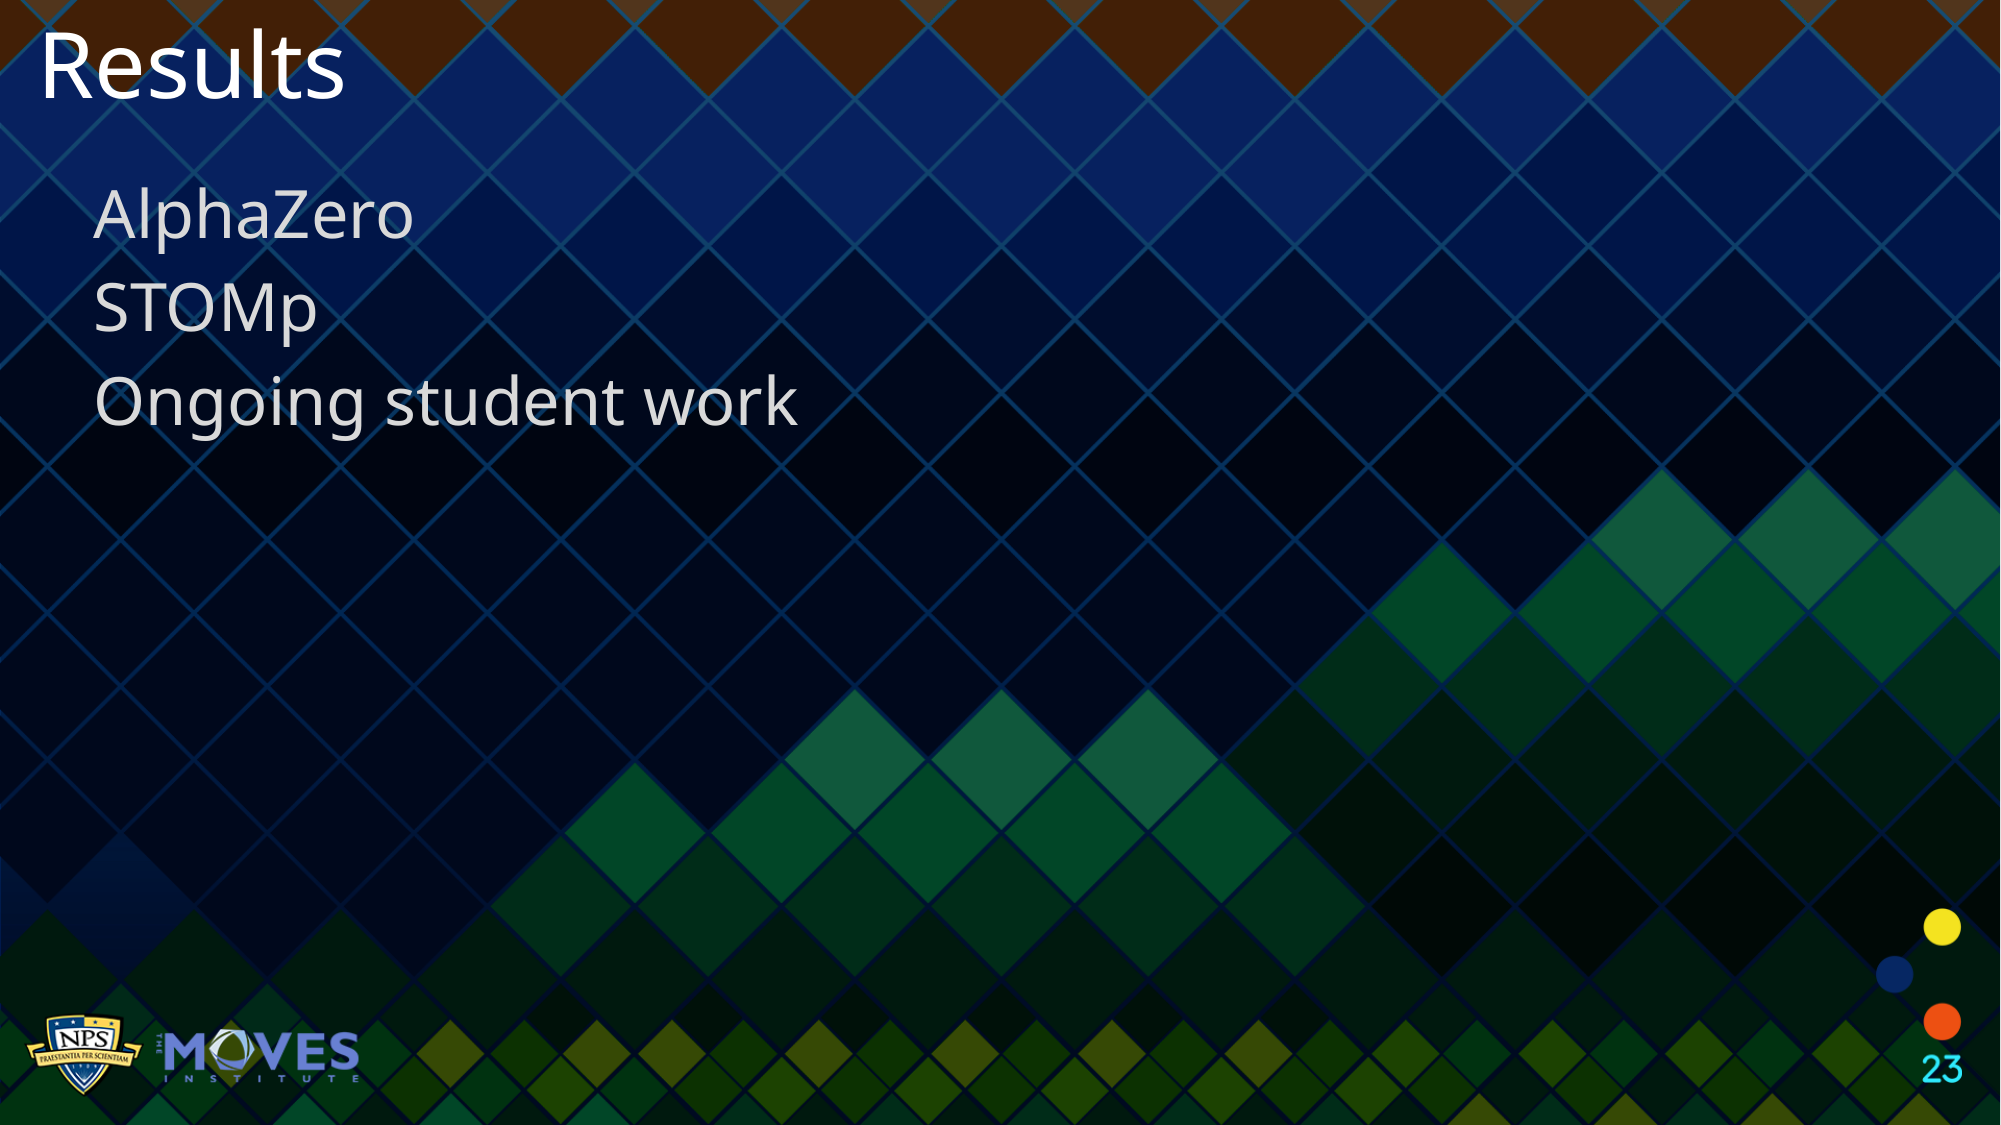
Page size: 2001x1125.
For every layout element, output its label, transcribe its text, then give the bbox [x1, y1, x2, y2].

text_box AlphaZero STOMp Ongoing student work [78, 164, 1922, 446]
text_box Results [22, 0, 1977, 125]
picture [0, 0, 2001, 1125]
